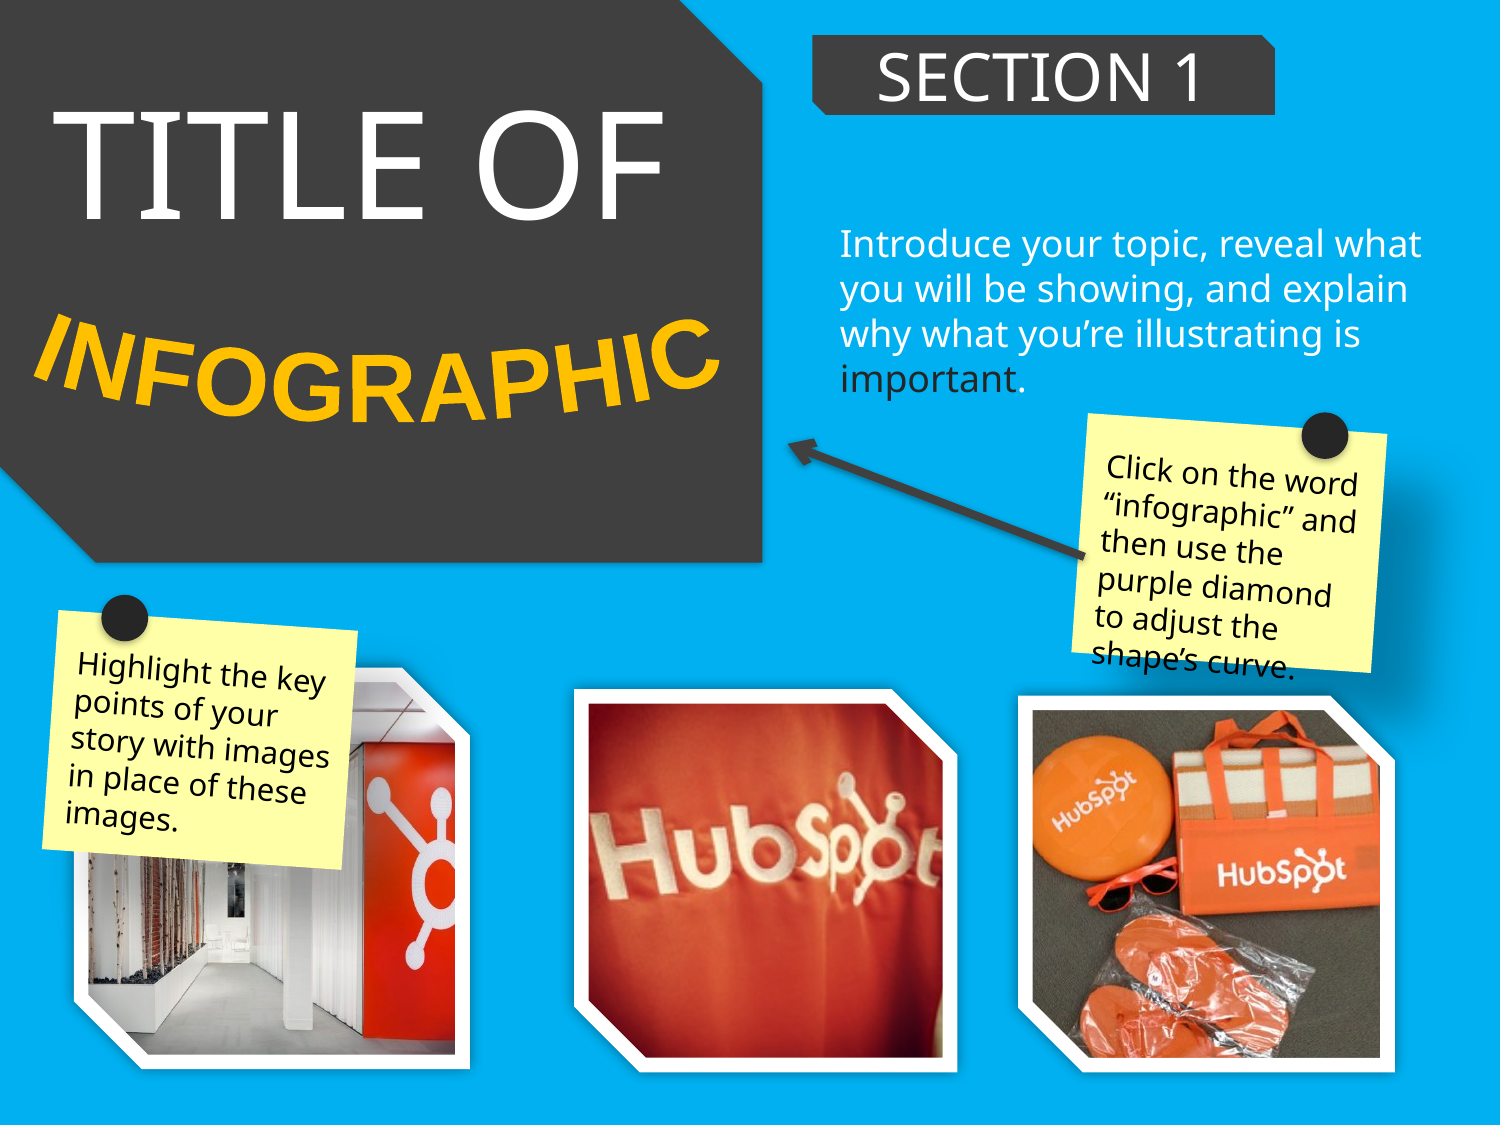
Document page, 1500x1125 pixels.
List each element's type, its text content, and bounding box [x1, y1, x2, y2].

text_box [49, 594, 351, 863]
picture [1025, 702, 1388, 1066]
text_box Introduce your topic, reveal what you will be showing, and explain why what you’re illustrating is important. [824, 212, 1438, 408]
picture [581, 696, 951, 1066]
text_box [787, 443, 1086, 540]
text_box SECTION 1 [810, 32, 1278, 117]
picture [80, 674, 463, 1063]
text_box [1078, 412, 1380, 666]
text_box [0, 0, 763, 563]
text_box TITLE OF [37, 62, 738, 258]
